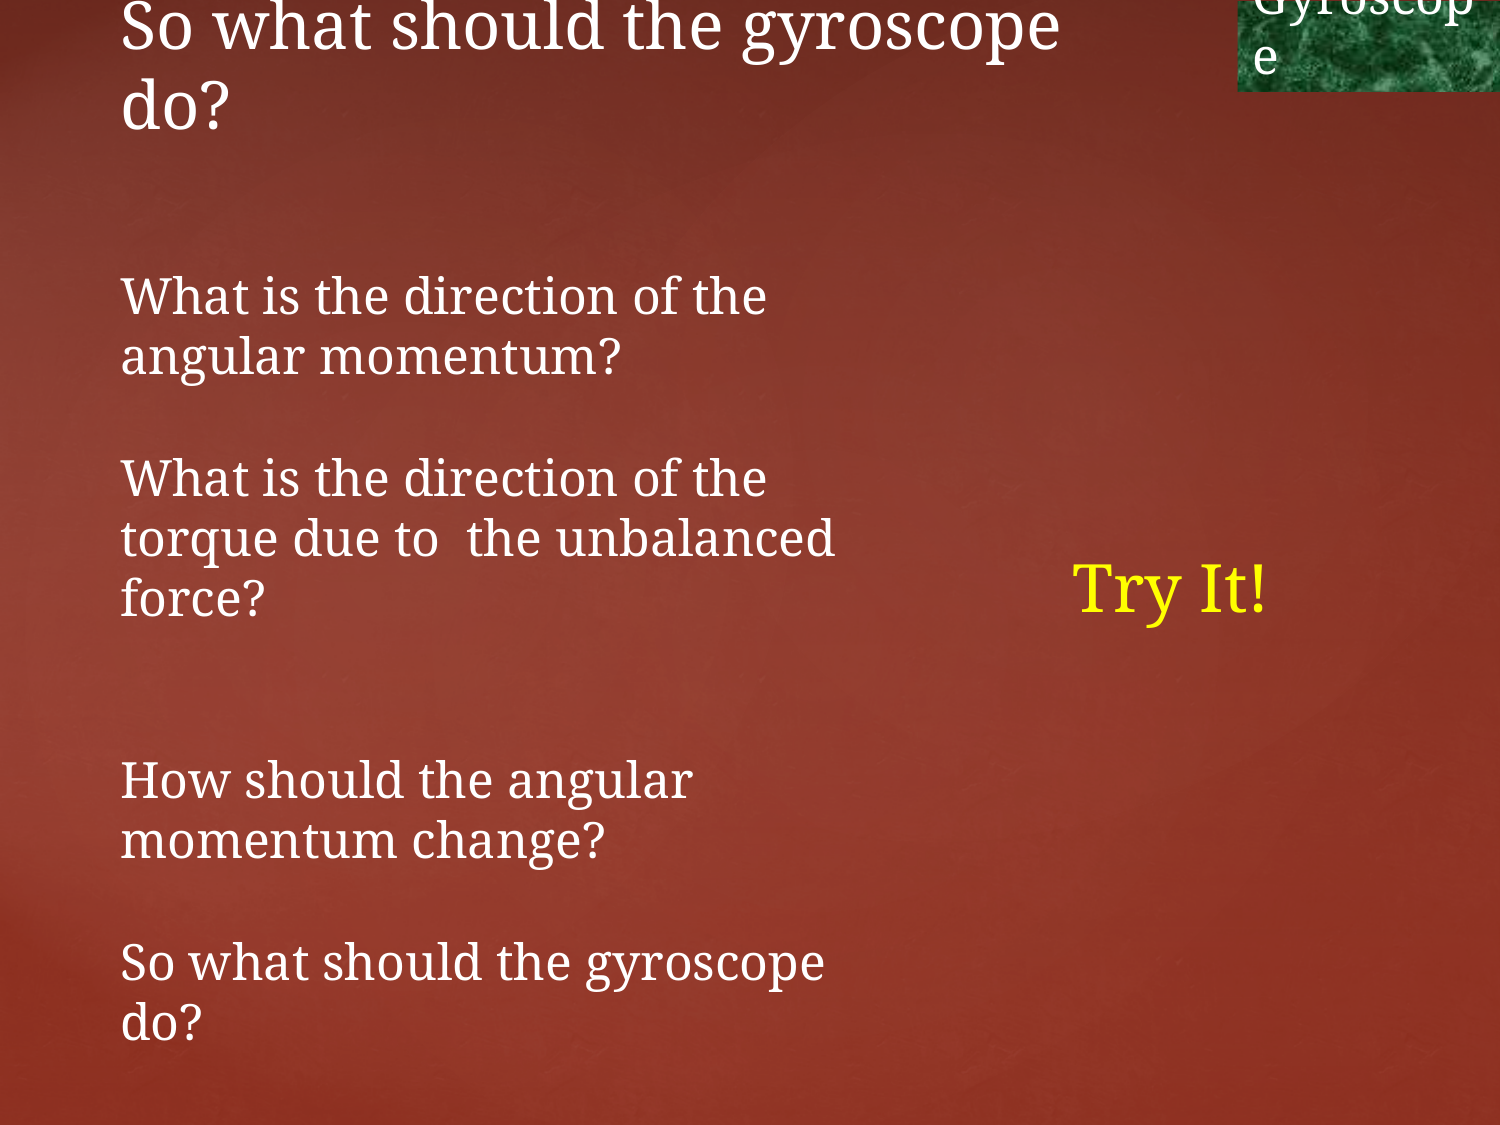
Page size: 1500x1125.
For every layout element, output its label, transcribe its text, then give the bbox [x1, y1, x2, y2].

text_box Gyroscope [1237, 1, 1500, 92]
text_box What is the direction of the torque due to the unbalanced force? [104, 513, 870, 634]
text_box So what should the gyroscope do? [104, 997, 870, 1058]
text_box So what should the gyroscope do? [104, 74, 1080, 150]
text_box Try It! [1057, 513, 1305, 634]
text_box What is the direction of the angular momentum? [104, 271, 870, 392]
text_box How should the angular momentum change? [104, 755, 870, 876]
